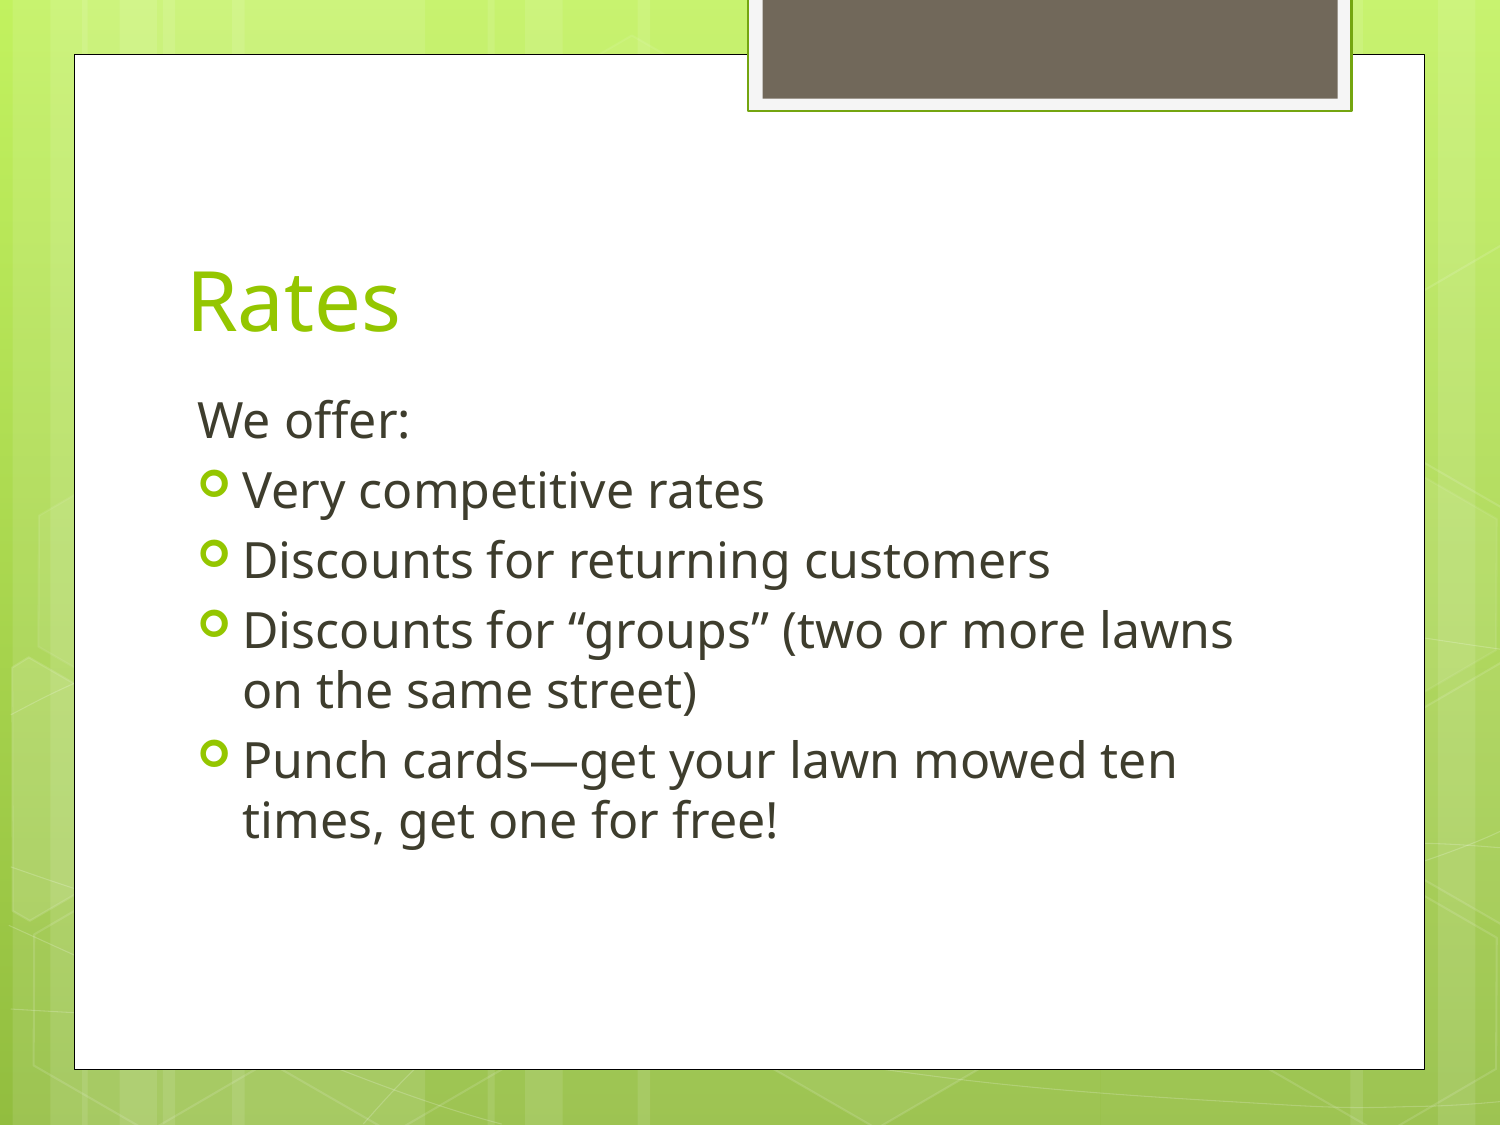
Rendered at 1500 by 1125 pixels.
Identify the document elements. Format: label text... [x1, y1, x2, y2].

list We offer: Very competitive rates Discounts for returning customers Discounts for “groups” (two or more lawns on the same street) Punch cards—get your lawn mowed ten times, get one for free! [171, 381, 1283, 957]
title Rates [171, 168, 1324, 357]
